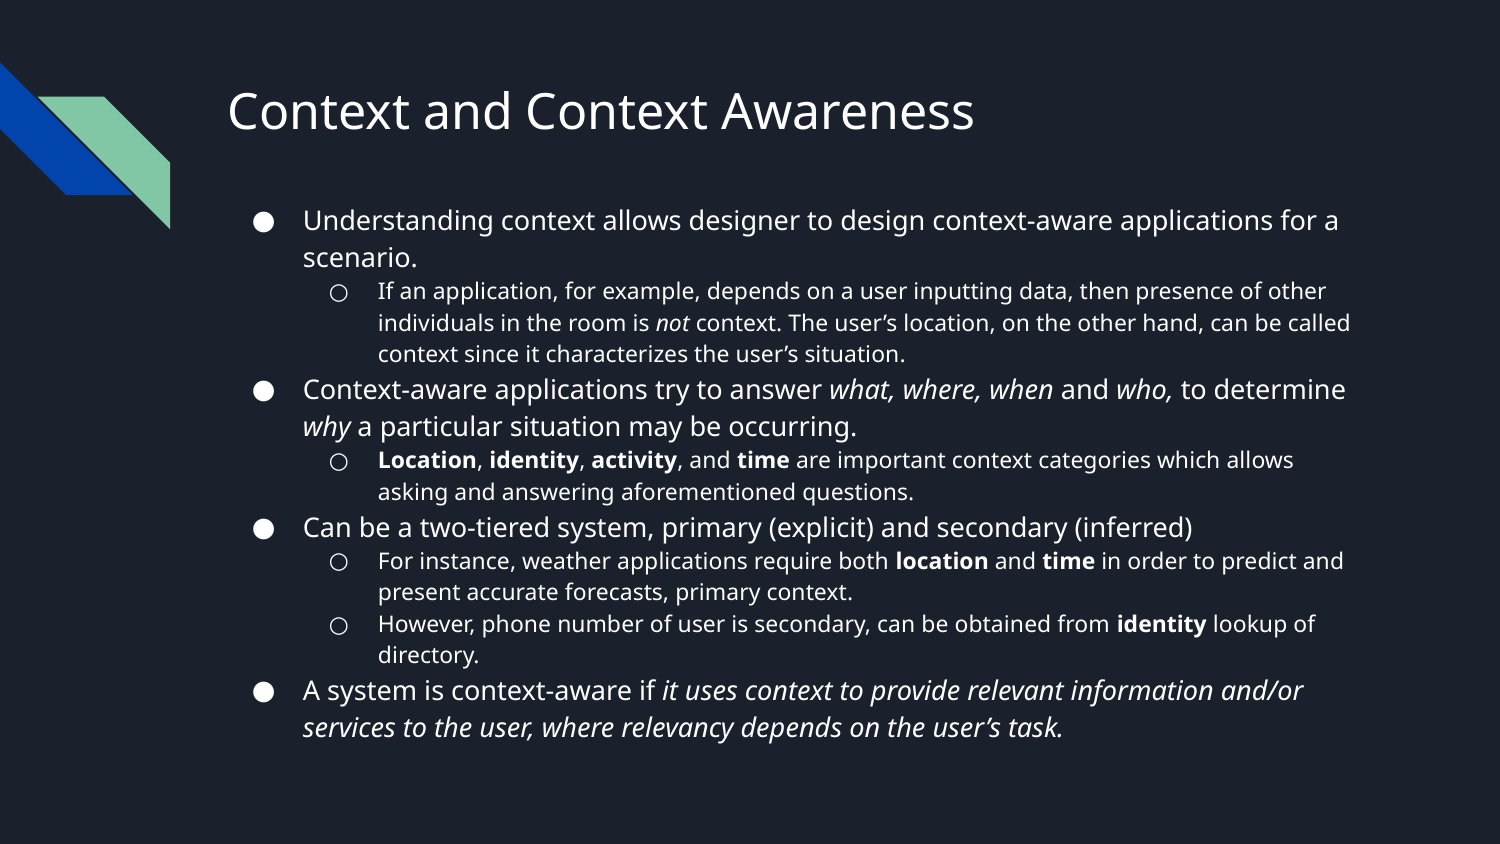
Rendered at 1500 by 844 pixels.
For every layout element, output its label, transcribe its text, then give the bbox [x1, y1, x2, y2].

title Context and Context Awareness [212, 64, 1368, 183]
list Understanding context allows designer to design context-aware applications for a scenario. If an application, for example, depends on a user inputting data, then presence of other individuals in the room is not context. The user’s location, on the other hand, can be called context since it characterizes the user’s situation. Context-aware applications try to answer what, where, when and who, to determine why a particular situation may be occurring. Location, identity, activity, and time are important context categories which allows asking and answering aforementioned questions. Can be a two-tiered system, primary (explicit) and secondary (inferred) For instance, weather applications require both location and time in order to predict and present accurate forecasts, primary context. However, phone number of user is secondary, can be obtained from identity lookup of directory. A system is context-aware if it uses context to provide relevant information and/or services to the user, where relevancy depends on the user’s task. [212, 183, 1368, 661]
